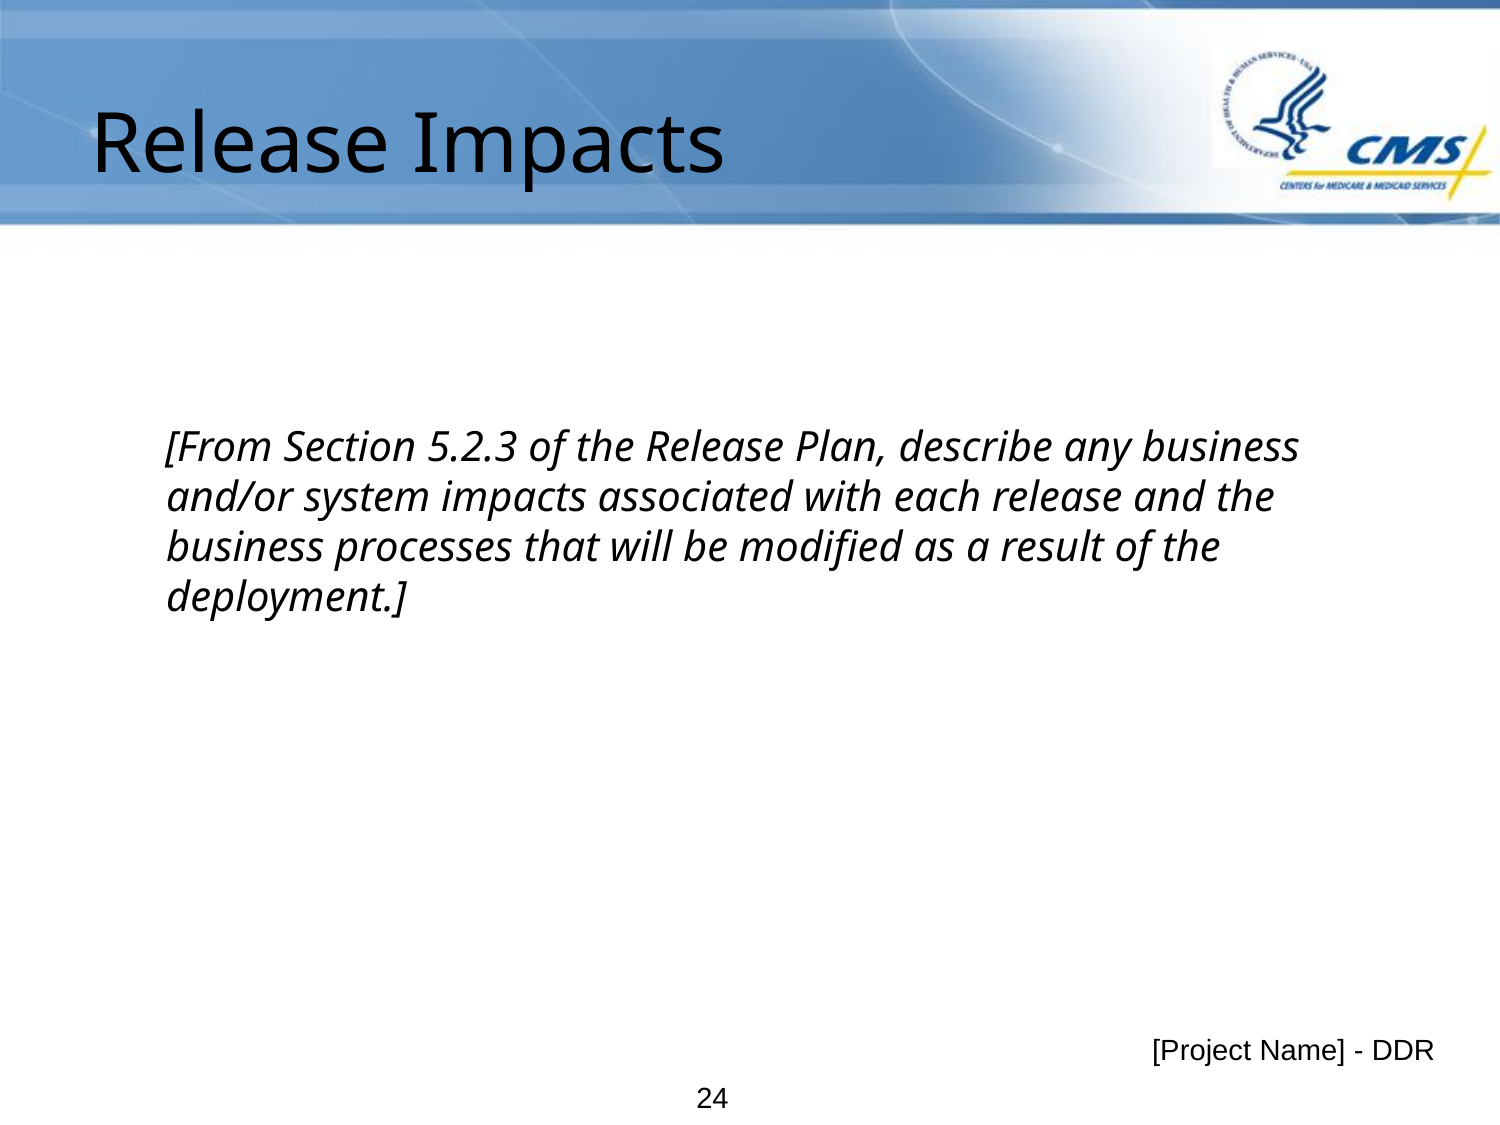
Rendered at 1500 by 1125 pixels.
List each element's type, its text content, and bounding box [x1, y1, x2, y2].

text_box [From Section 5.2.3 of the Release Plan, describe any business and/or system impacts associated with each release and the business processes that will be modified as a result of the deployment.] [74, 412, 1425, 863]
title Release Impacts [74, 44, 1426, 233]
picture [0, 0, 1500, 1125]
footer [Project Name] - DDR [974, 1023, 1451, 1103]
slide_number 23 [537, 1071, 888, 1125]
